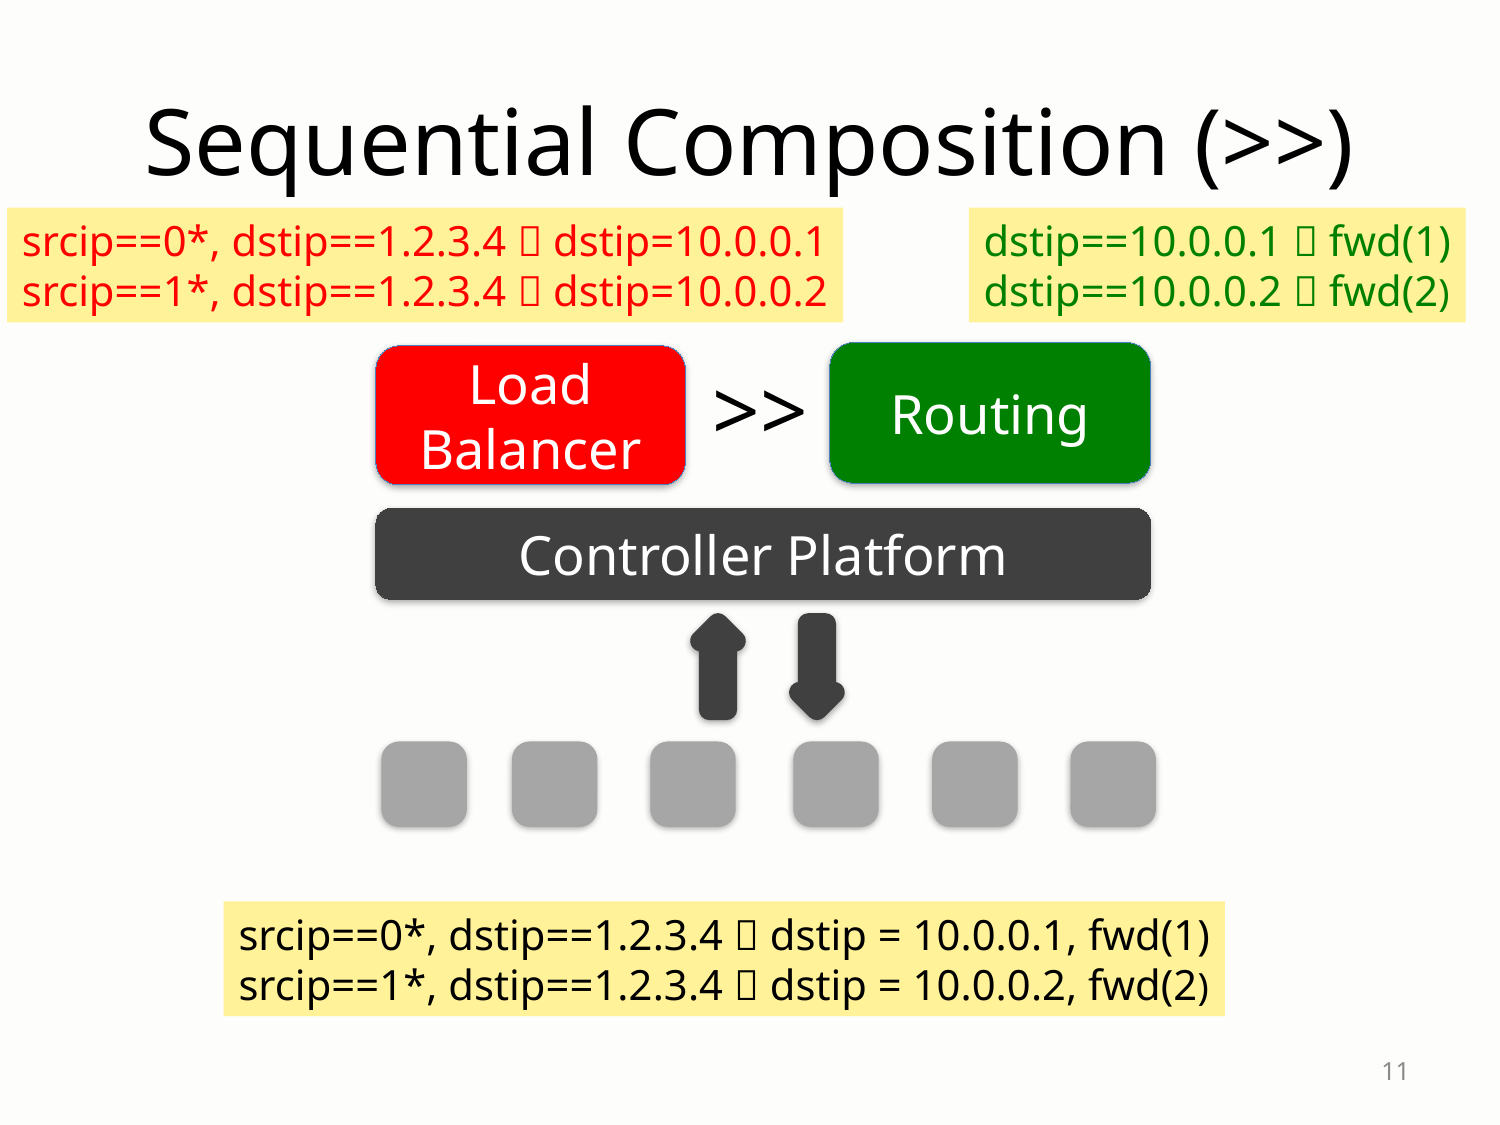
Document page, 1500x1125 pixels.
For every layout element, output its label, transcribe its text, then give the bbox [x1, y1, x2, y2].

text_box [653, 744, 733, 824]
text_box [796, 744, 876, 824]
text_box dstip==10.0.0.1  fwd(1) dstip==10.0.0.2  fwd(2) [968, 207, 1466, 323]
text_box [1073, 744, 1153, 824]
text_box [698, 621, 738, 712]
text_box [515, 744, 595, 824]
text_box >> [697, 351, 823, 466]
text_box Controller Platform [375, 508, 1151, 600]
text_box [384, 744, 464, 824]
text_box Load Balancer [375, 345, 686, 485]
title Sequential Composition (>>) [75, 45, 1425, 233]
text_box [797, 621, 837, 712]
text_box [935, 744, 1015, 824]
text_box srcip==0*, dstip==1.2.3.4  dstip=10.0.0.1 srcip==1*, dstip==1.2.3.4  dstip=10.0.0.2 [7, 207, 844, 323]
text_box srcip==0*, dstip==1.2.3.4  dstip = 10.0.0.1, fwd(1) srcip==1*, dstip==1.2.3.4  dstip = 10.0.0.2, fwd(2) [223, 901, 1225, 1017]
text_box Routing [829, 342, 1151, 484]
slide_number 11 [1074, 1042, 1425, 1103]
